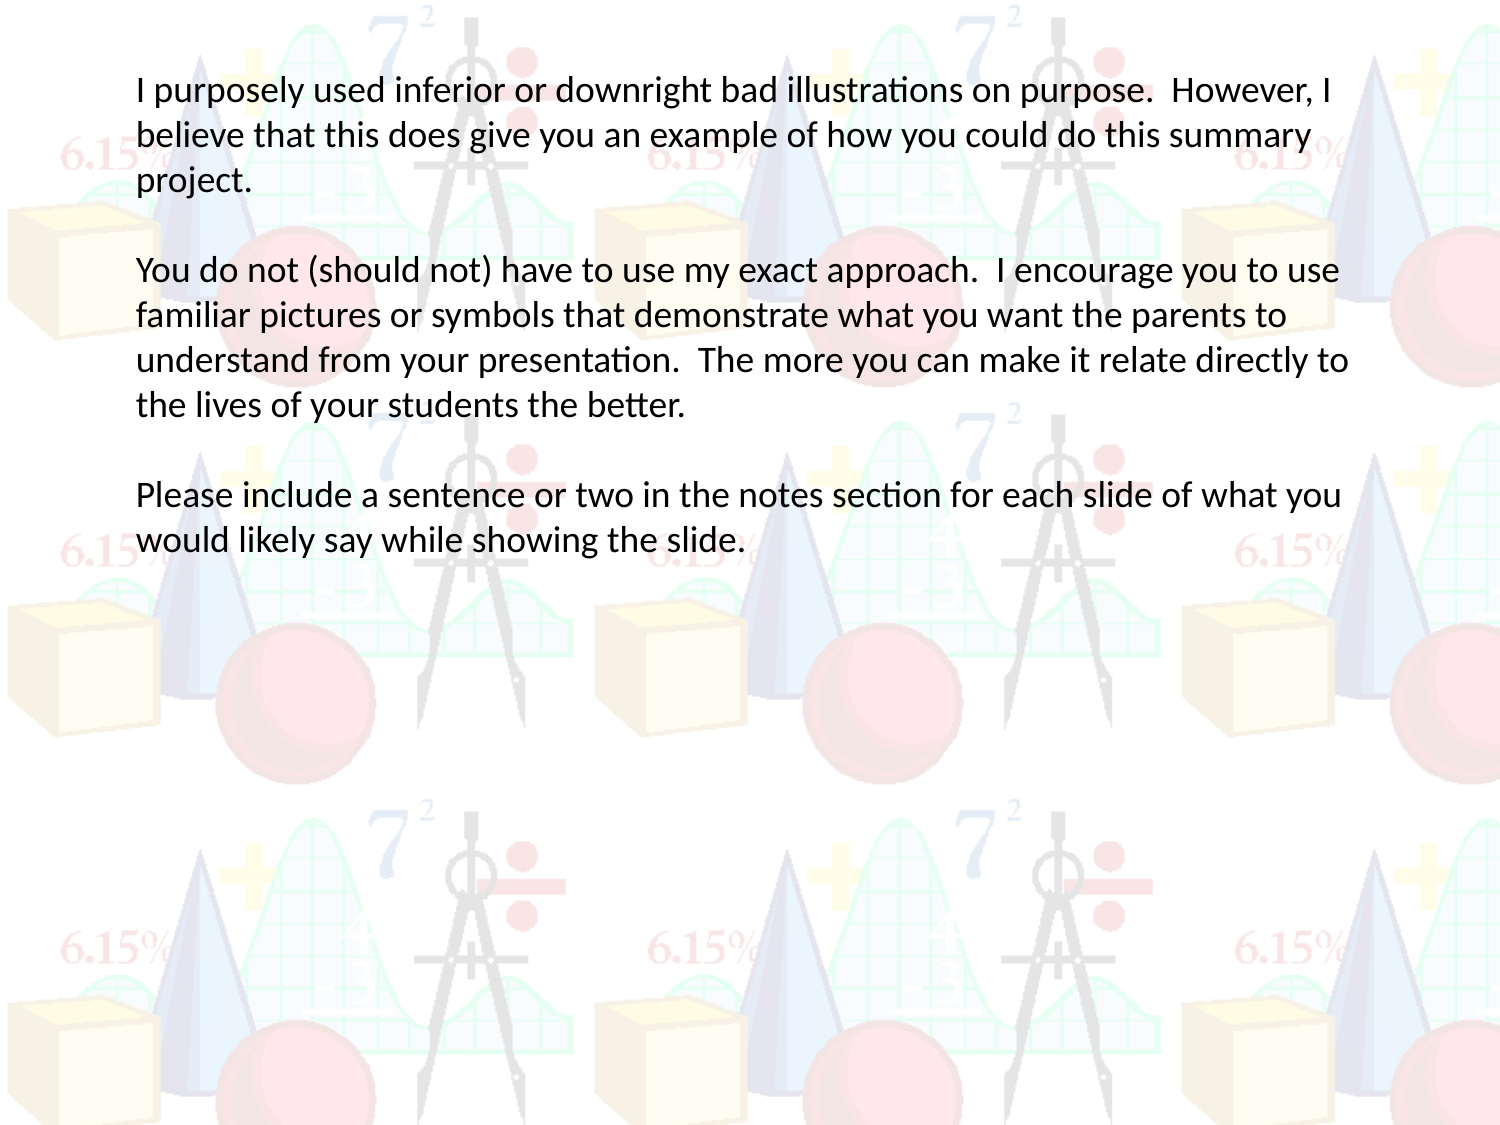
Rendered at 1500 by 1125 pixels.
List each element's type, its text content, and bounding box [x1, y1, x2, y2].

text_box I purposely used inferior or downright bad illustrations on purpose. However, I believe that this does give you an example of how you could do this summary project. You do not (should not) have to use my exact approach. I encourage you to use familiar pictures or symbols that demonstrate what you want the parents to understand from your presentation. The more you can make it relate directly to the lives of your students the better. Please include a sentence or two in the notes section for each slide of what you would likely say while showing the slide. [121, 58, 1422, 568]
